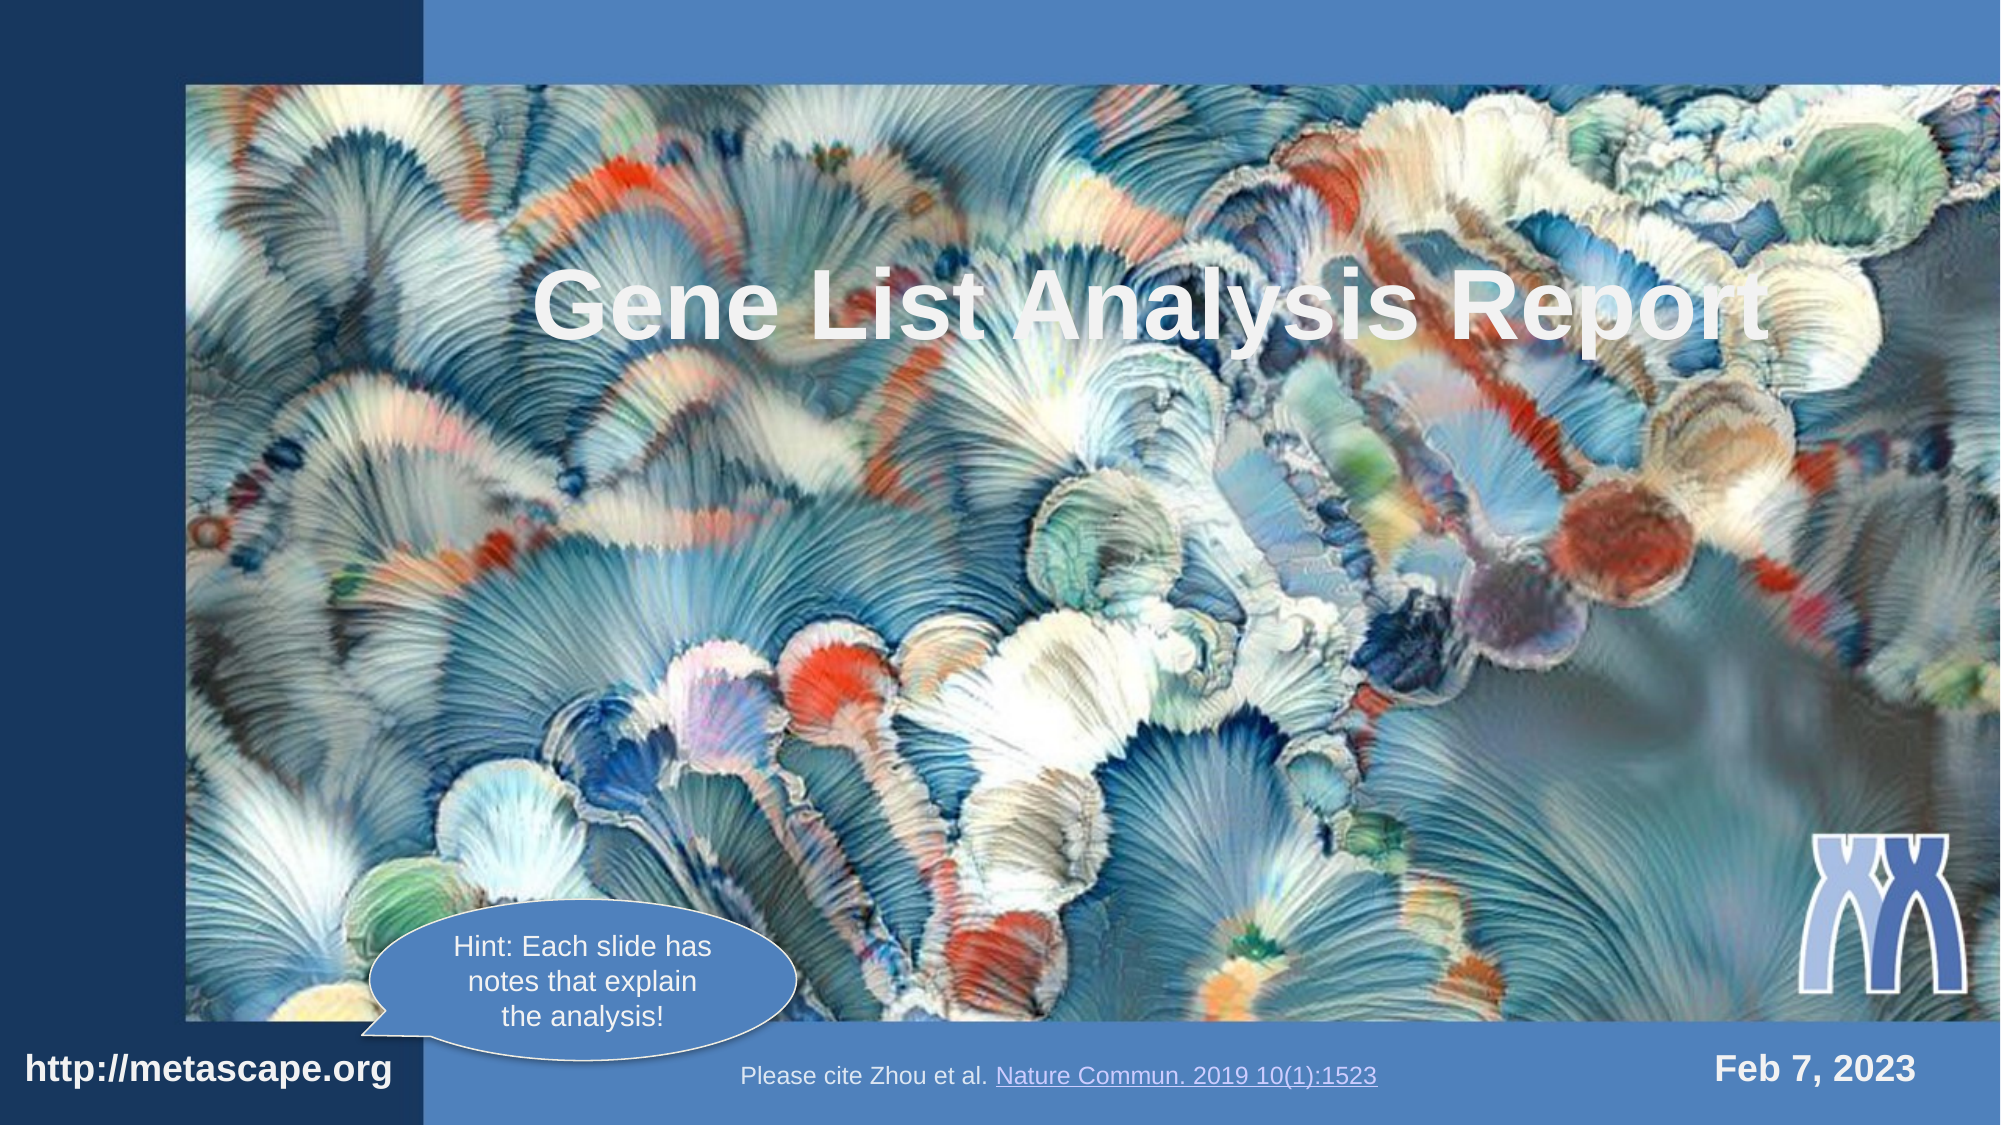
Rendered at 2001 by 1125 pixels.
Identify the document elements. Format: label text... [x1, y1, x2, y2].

text_box http://metascape.org [9, 1036, 409, 1097]
text_box Gene List Analysis Report [516, 261, 1811, 338]
text_box Please cite Zhou et al. Nature Commun. 2019 10(1):1523 [725, 1052, 1393, 1097]
text_box Hint: Each slide has notes that explain the analysis! [360, 898, 798, 1062]
text_box Feb 7, 2023 [1699, 1036, 1932, 1097]
picture [0, 0, 2001, 1125]
